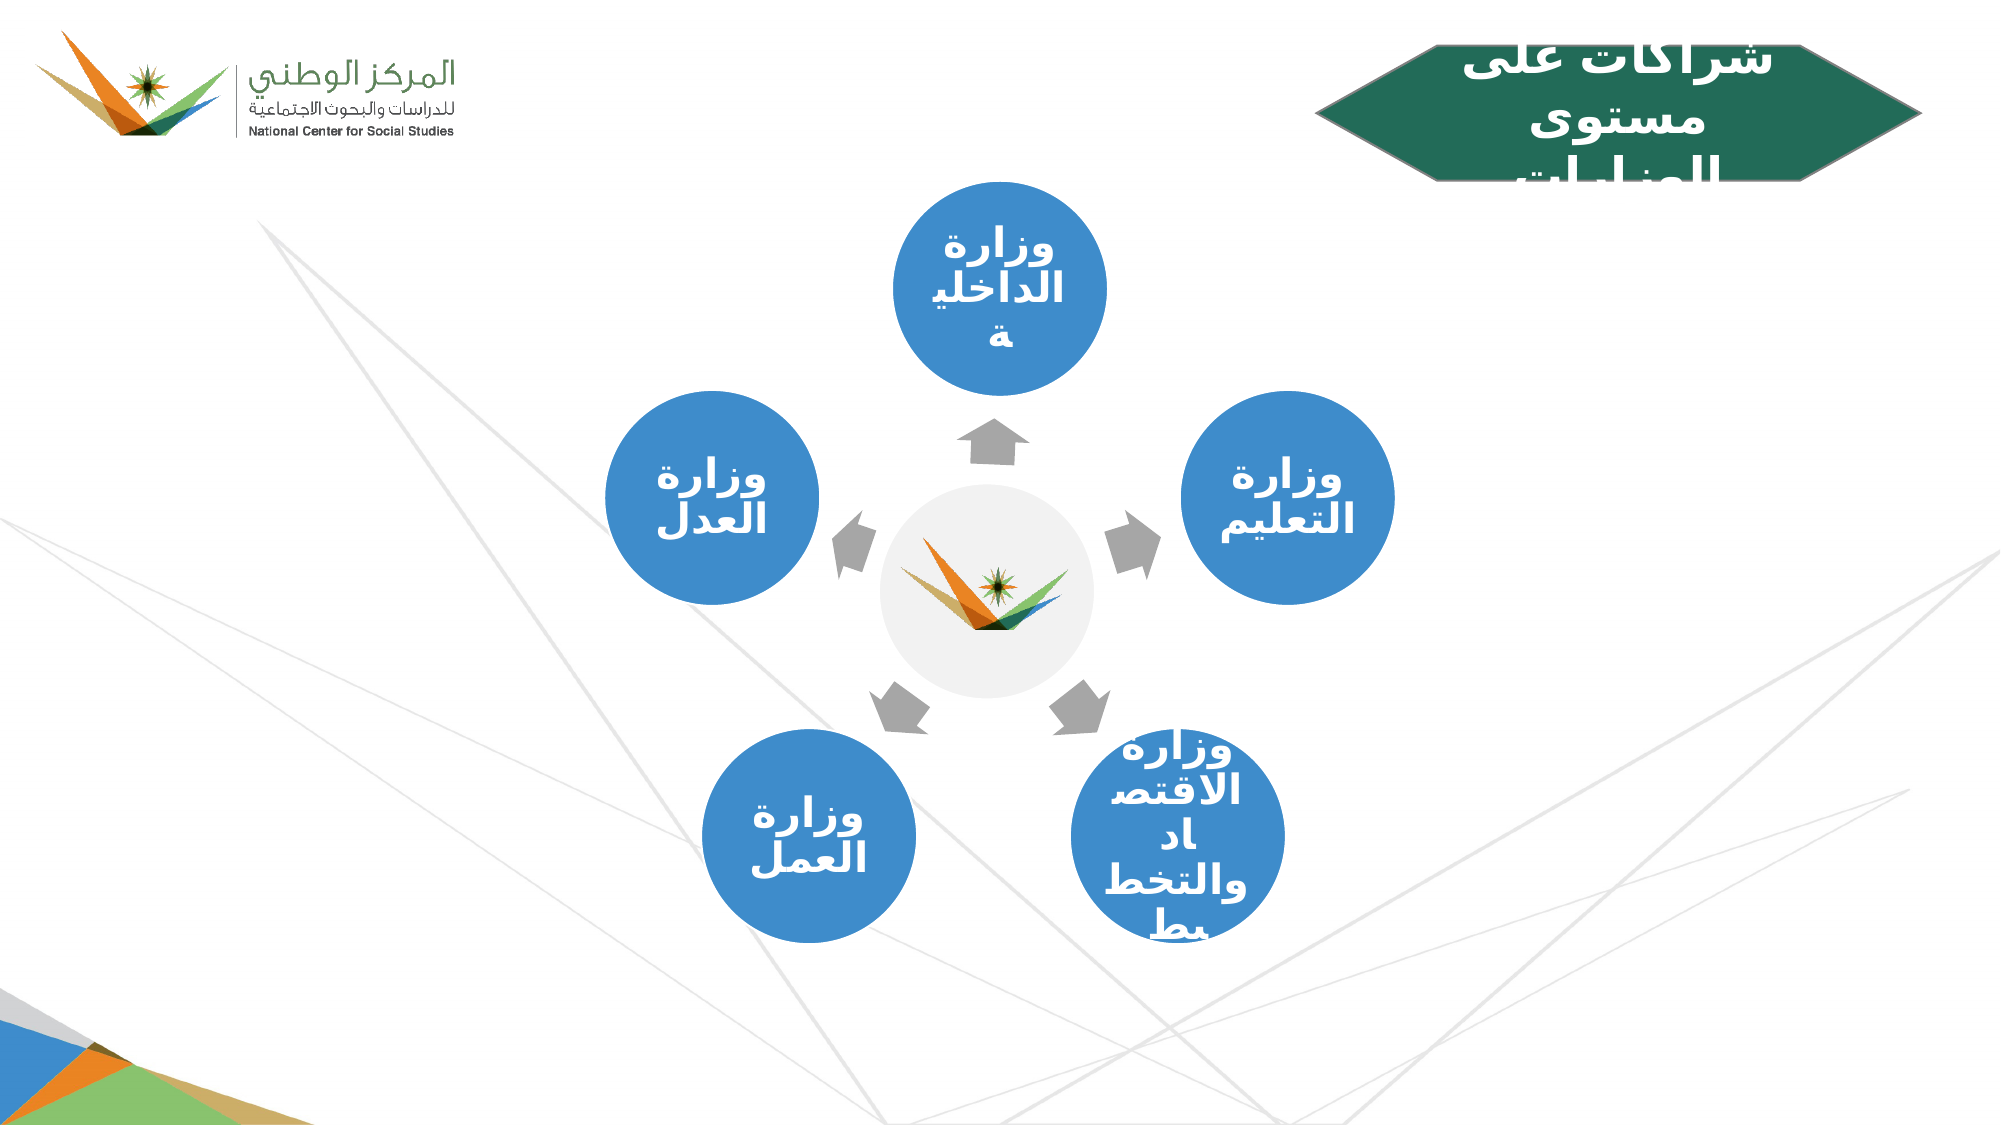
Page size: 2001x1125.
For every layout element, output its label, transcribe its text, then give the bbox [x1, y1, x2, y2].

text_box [861, 689, 936, 736]
text_box شراكات على مستوى الوزارات [1314, 44, 1923, 182]
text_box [1109, 508, 1163, 582]
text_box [830, 508, 871, 582]
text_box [878, 483, 1095, 700]
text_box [1179, 389, 1396, 606]
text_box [956, 418, 1031, 465]
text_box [701, 728, 918, 945]
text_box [604, 389, 821, 606]
picture [0, 0, 2001, 1125]
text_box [1069, 728, 1286, 945]
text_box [891, 180, 1109, 397]
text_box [1044, 687, 1119, 738]
